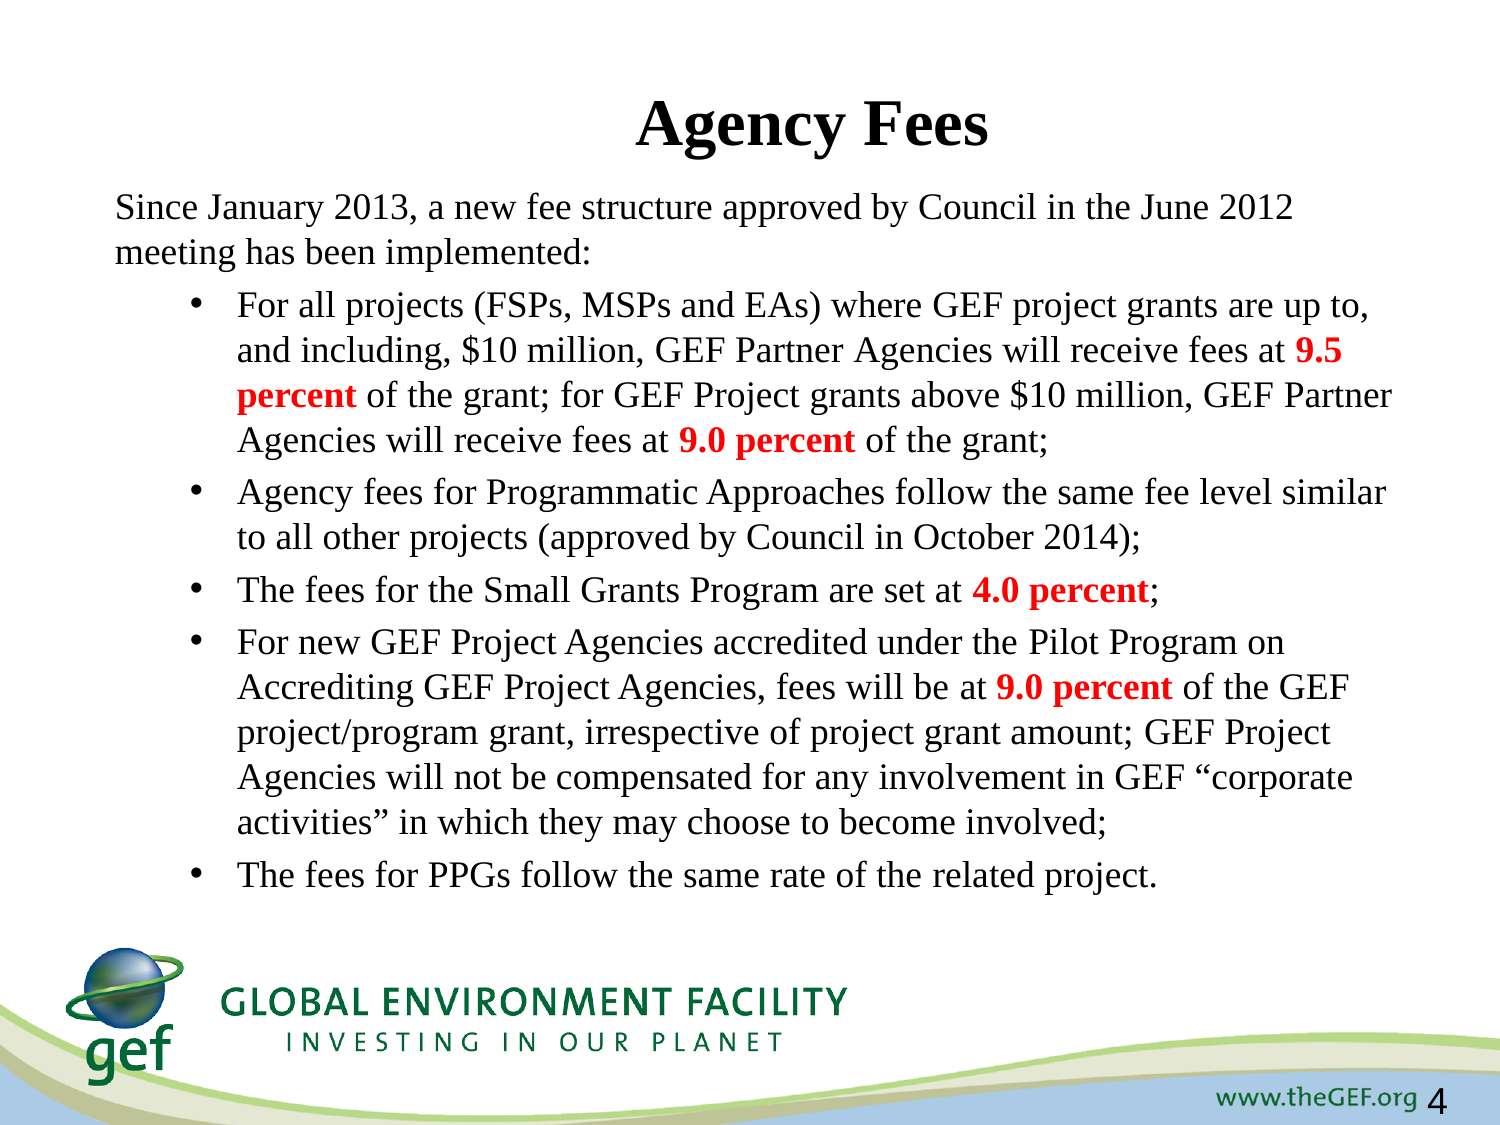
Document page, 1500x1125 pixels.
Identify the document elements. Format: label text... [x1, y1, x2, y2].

title Agency Fees [299, 62, 1326, 174]
picture [0, 920, 1500, 1125]
list Since January 2013, a new fee structure approved by Council in the June 2012 meeting has been implemented: For all projects (FSPs, MSPs and EAs) where GEF project grants are up to, and including, $10 million, GEF Partner Agencies will receive fees at 9.5 percent of the grant; for GEF Project grants above $10 million, GEF Partner Agencies will receive fees at 9.0 percent of the grant; Agency fees for Programmatic Approaches follow the same fee level similar to all other projects (approved by Council in October 2014); The fees for the Small Grants Program are set at 4.0 percent; For new GEF Project Agencies accredited under the Pilot Program on Accrediting GEF Project Agencies, fees will be at 9.0 percent of the GEF project/program grant, irrespective of project grant amount; GEF Project Agencies will not be compensated for any involvement in GEF “corporate activities” in which they may choose to become involved; The fees for PPGs follow the same rate of the related project. [99, 174, 1426, 926]
